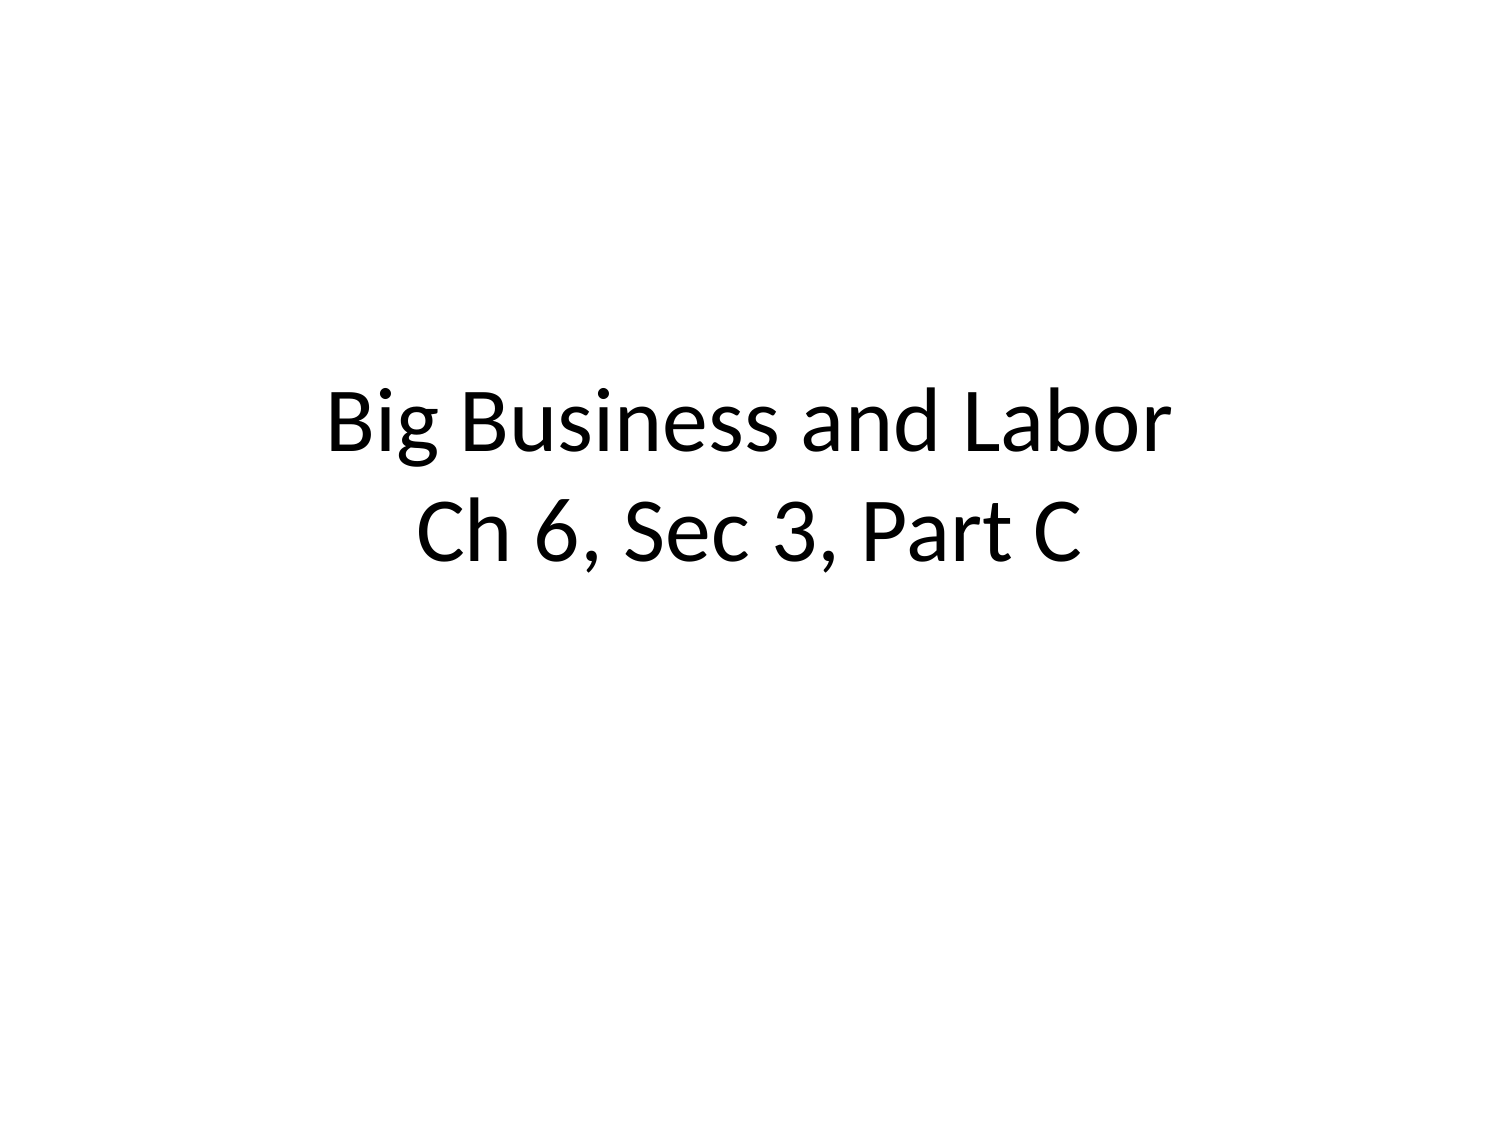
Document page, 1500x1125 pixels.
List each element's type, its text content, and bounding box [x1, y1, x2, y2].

title Big Business and Labor Ch 6, Sec 3, Part C [112, 349, 1388, 591]
